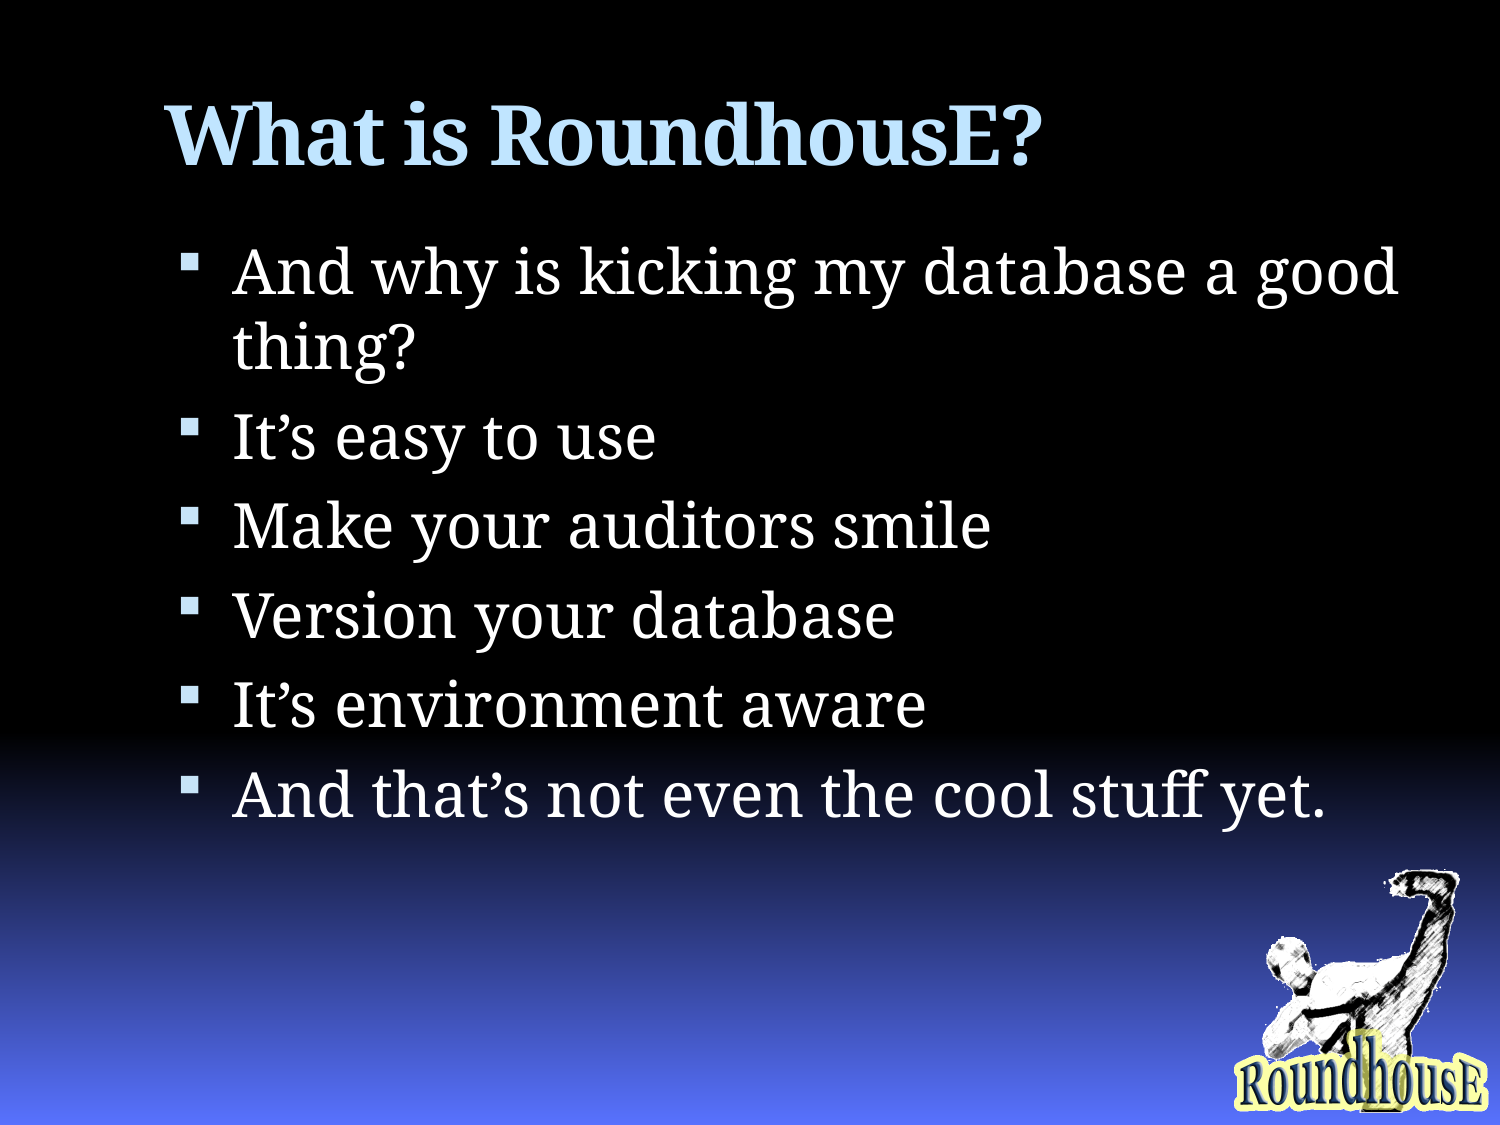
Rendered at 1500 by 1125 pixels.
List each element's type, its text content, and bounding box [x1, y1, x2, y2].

picture [1218, 857, 1499, 1124]
list And why is kicking my database a good thing? It’s easy to use Make your auditors smile Version your database It’s environment aware And that’s not even the cool stuff yet. [150, 224, 1425, 975]
title What is RoundhousE? [150, 75, 1425, 224]
